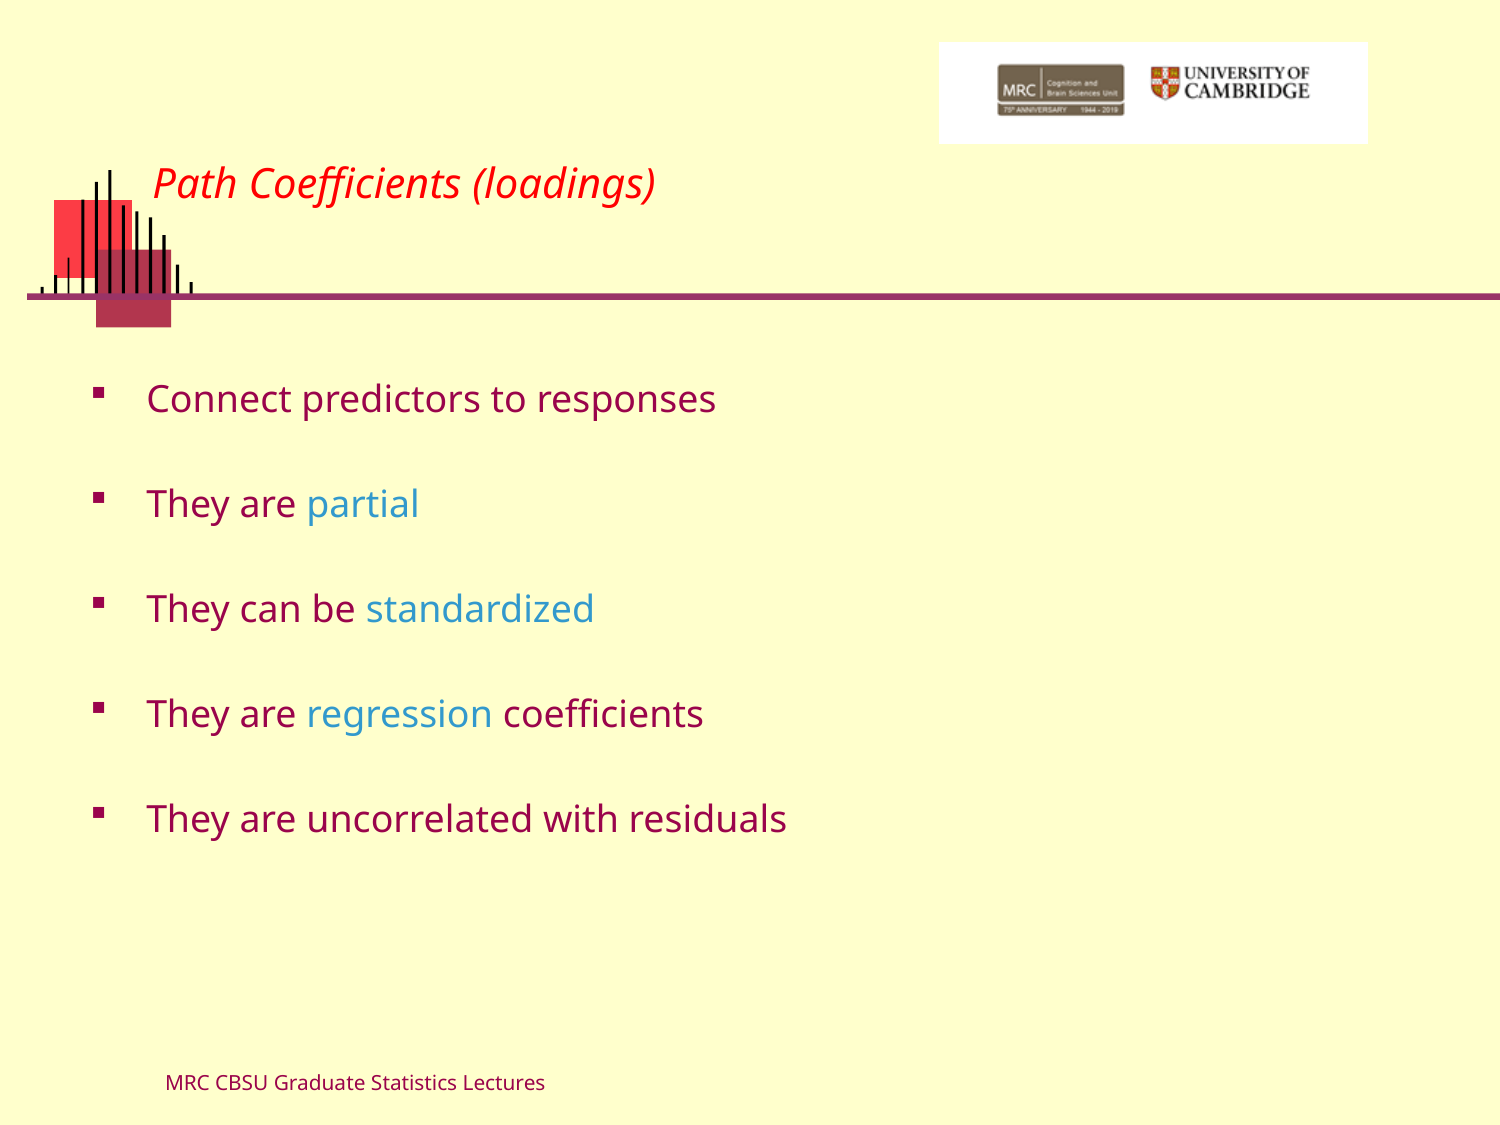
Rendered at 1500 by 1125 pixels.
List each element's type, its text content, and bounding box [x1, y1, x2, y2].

list Connect predictors to responses They are partial They can be standardized They are regression coefficients They are uncorrelated with residuals [75, 262, 1425, 1038]
footer MRC CBSU Graduate Statistics Lectures [149, 1062, 988, 1101]
picture [939, 42, 1368, 144]
title Path Coefficients (loadings) [137, 137, 988, 233]
